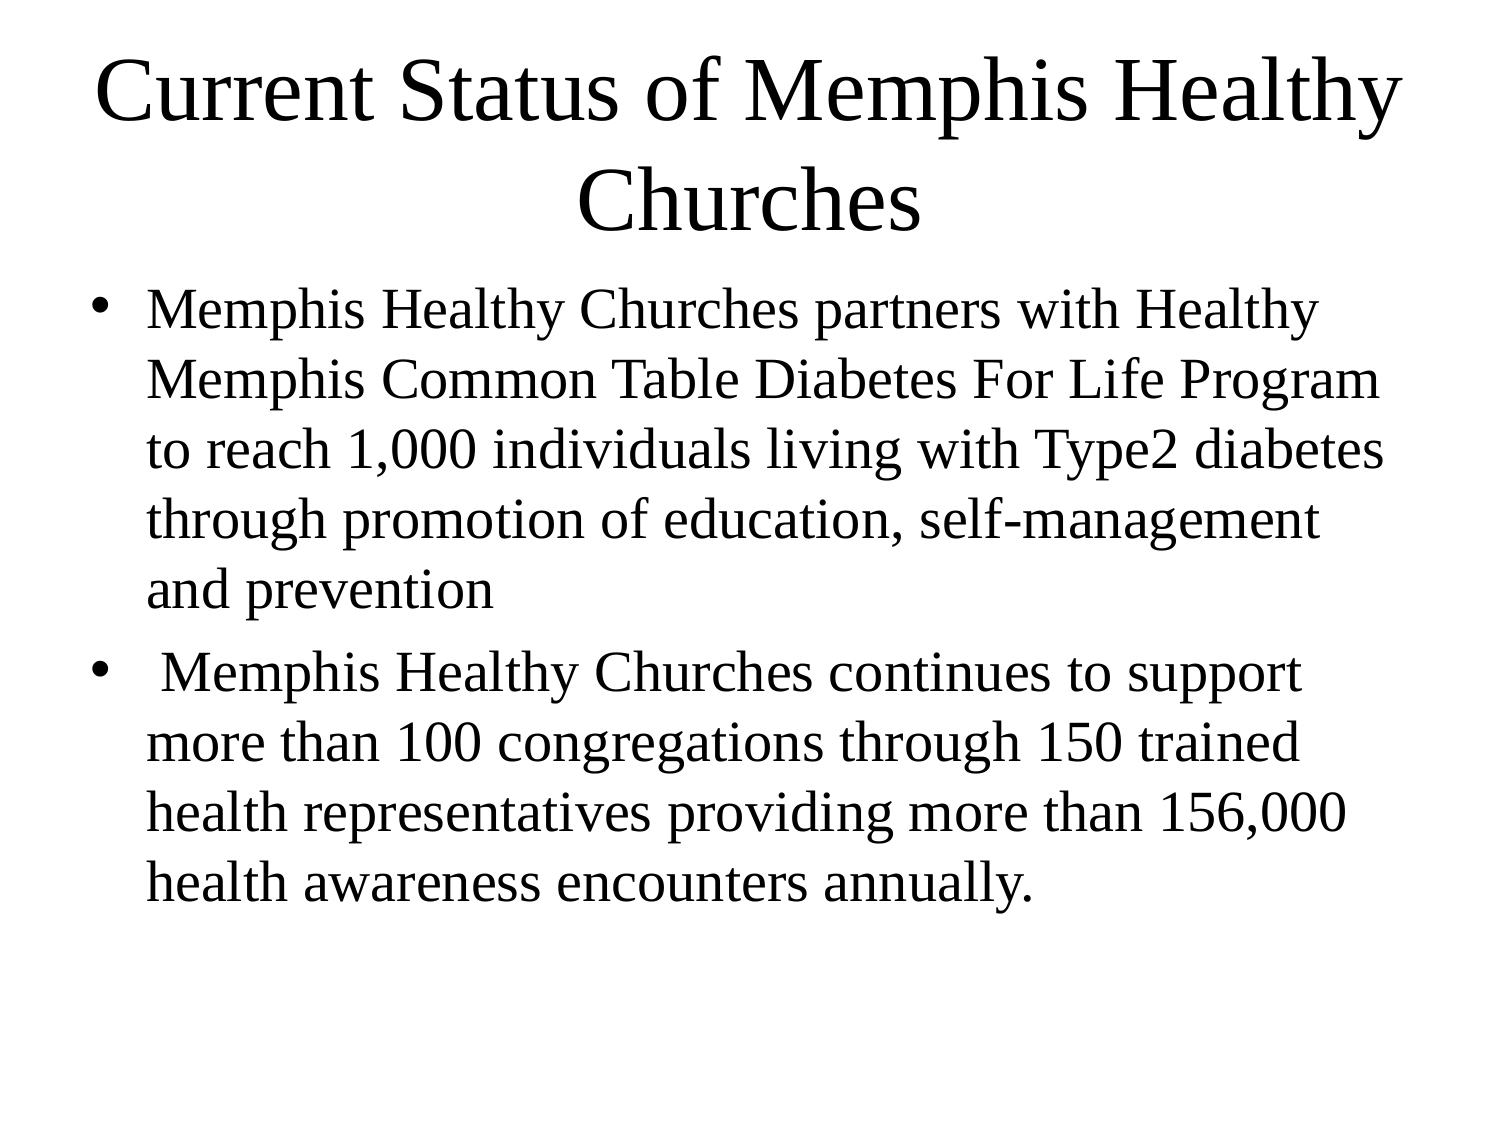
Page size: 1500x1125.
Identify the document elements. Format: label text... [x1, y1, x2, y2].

title Current Status of Memphis Healthy Churches [74, 44, 1426, 233]
list Memphis Healthy Churches partners with Healthy Memphis Common Table Diabetes For Life Program to reach 1,000 individuals living with Type2 diabetes through promotion of education, self-management and prevention Memphis Healthy Churches continues to support more than 100 congregations through ­­­­150 trained health representatives providing more than 156,000 health awareness encounters annually. [74, 262, 1426, 1006]
